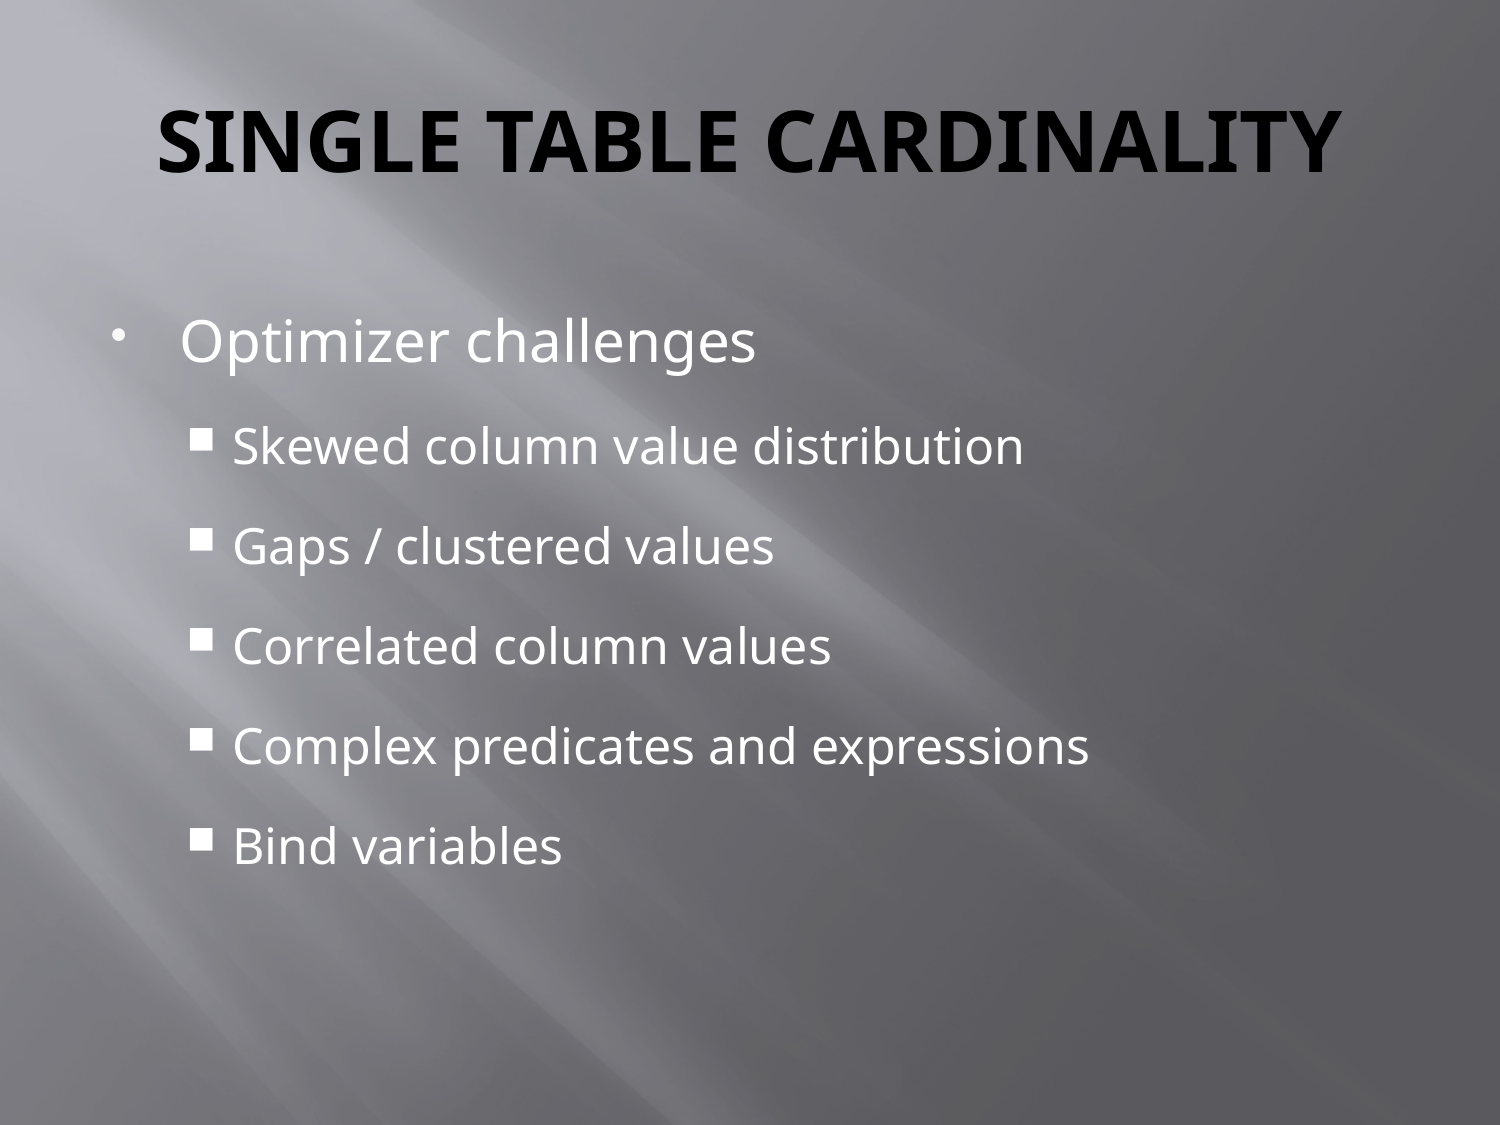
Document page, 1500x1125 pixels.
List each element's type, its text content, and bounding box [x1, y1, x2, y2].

title SINGLE TABLE CARDINALITY [75, 45, 1425, 233]
list Optimizer challenges Skewed column value distribution Gaps / clustered values Correlated column values Complex predicates and expressions Bind variables [75, 262, 1425, 1035]
